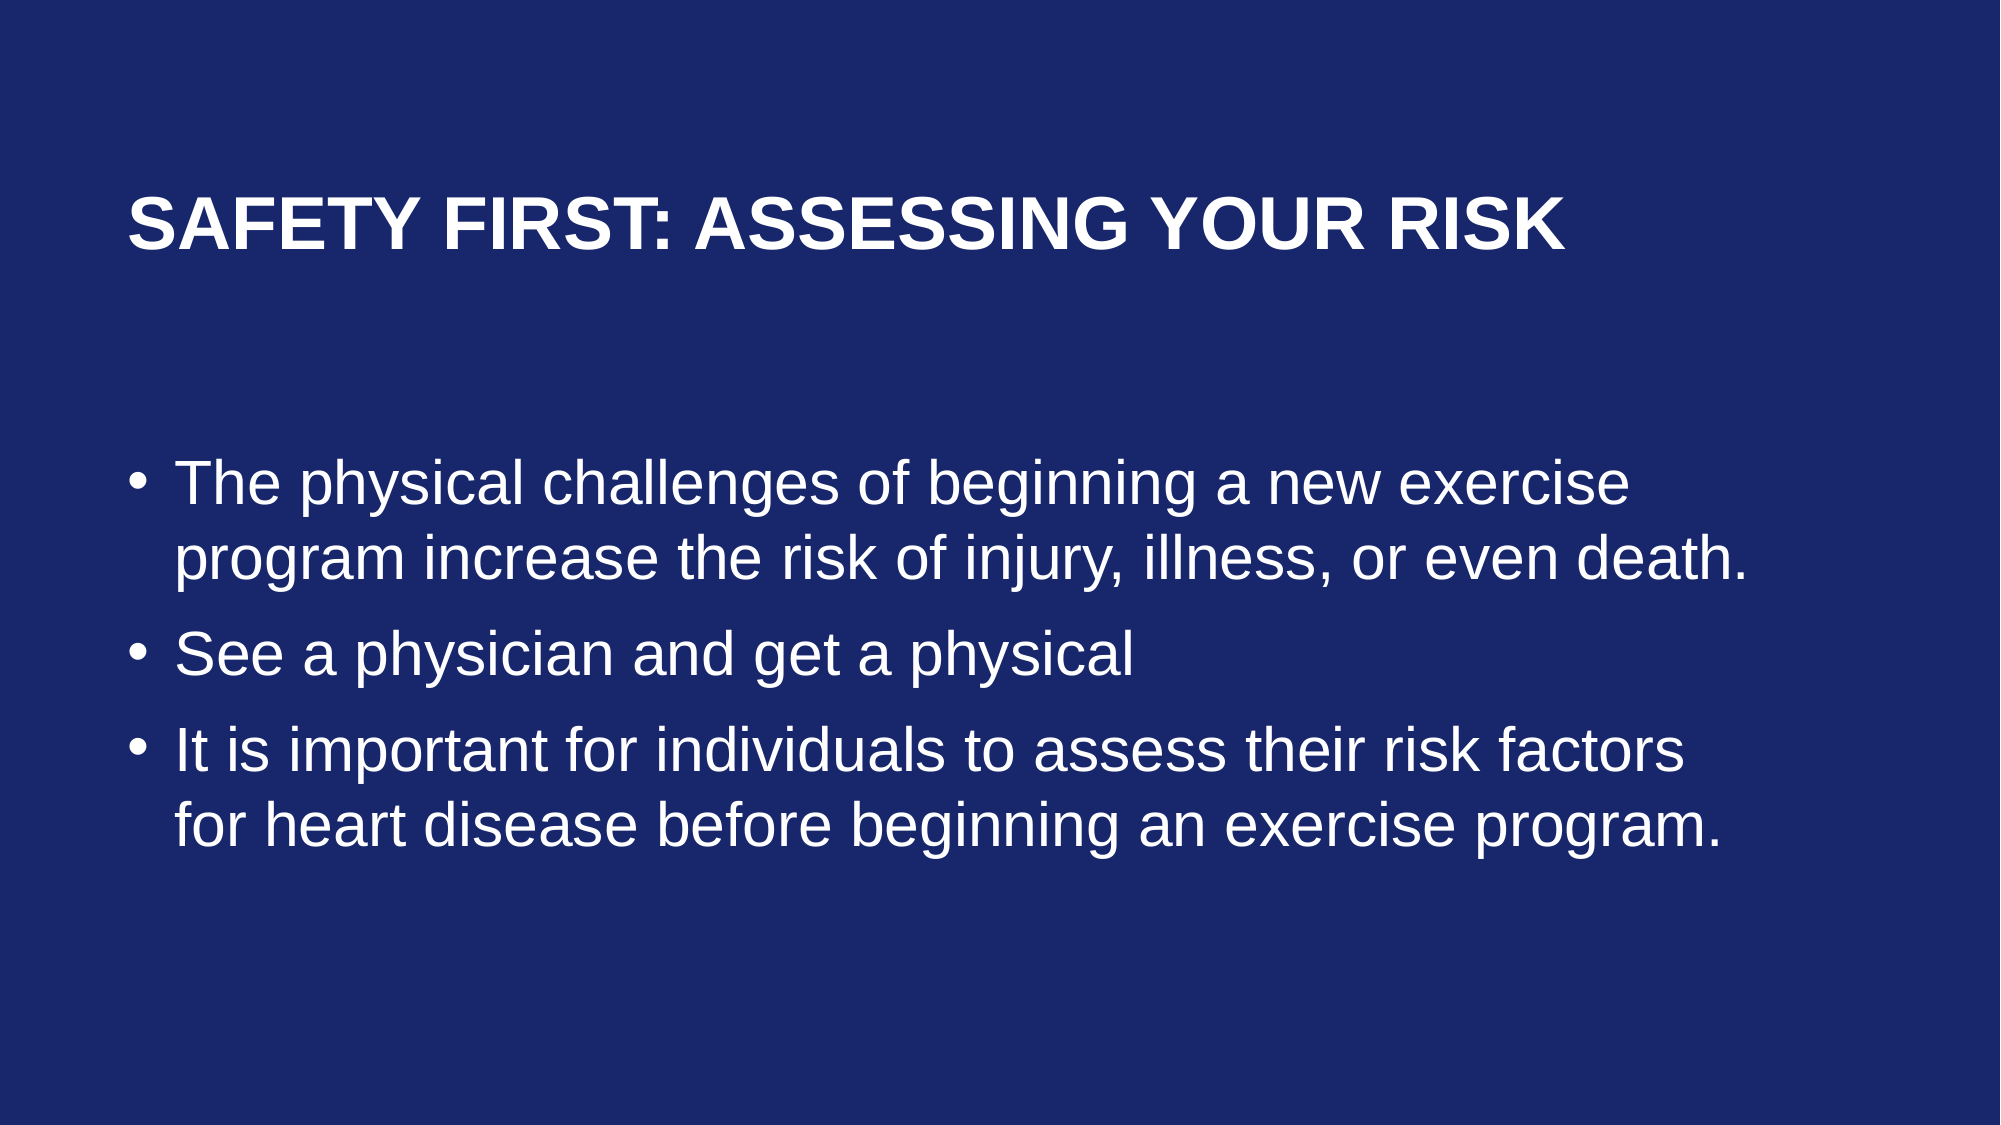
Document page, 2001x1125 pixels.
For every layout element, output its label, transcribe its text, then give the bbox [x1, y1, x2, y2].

title Safety First: Assessing Your Risk [112, 99, 1775, 339]
list The physical challenges of beginning a new exercise program increase the risk of injury, illness, or even death. See a physician and get a physical It is important for individuals to assess their risk factors for heart disease before beginning an exercise program. [112, 351, 1775, 950]
